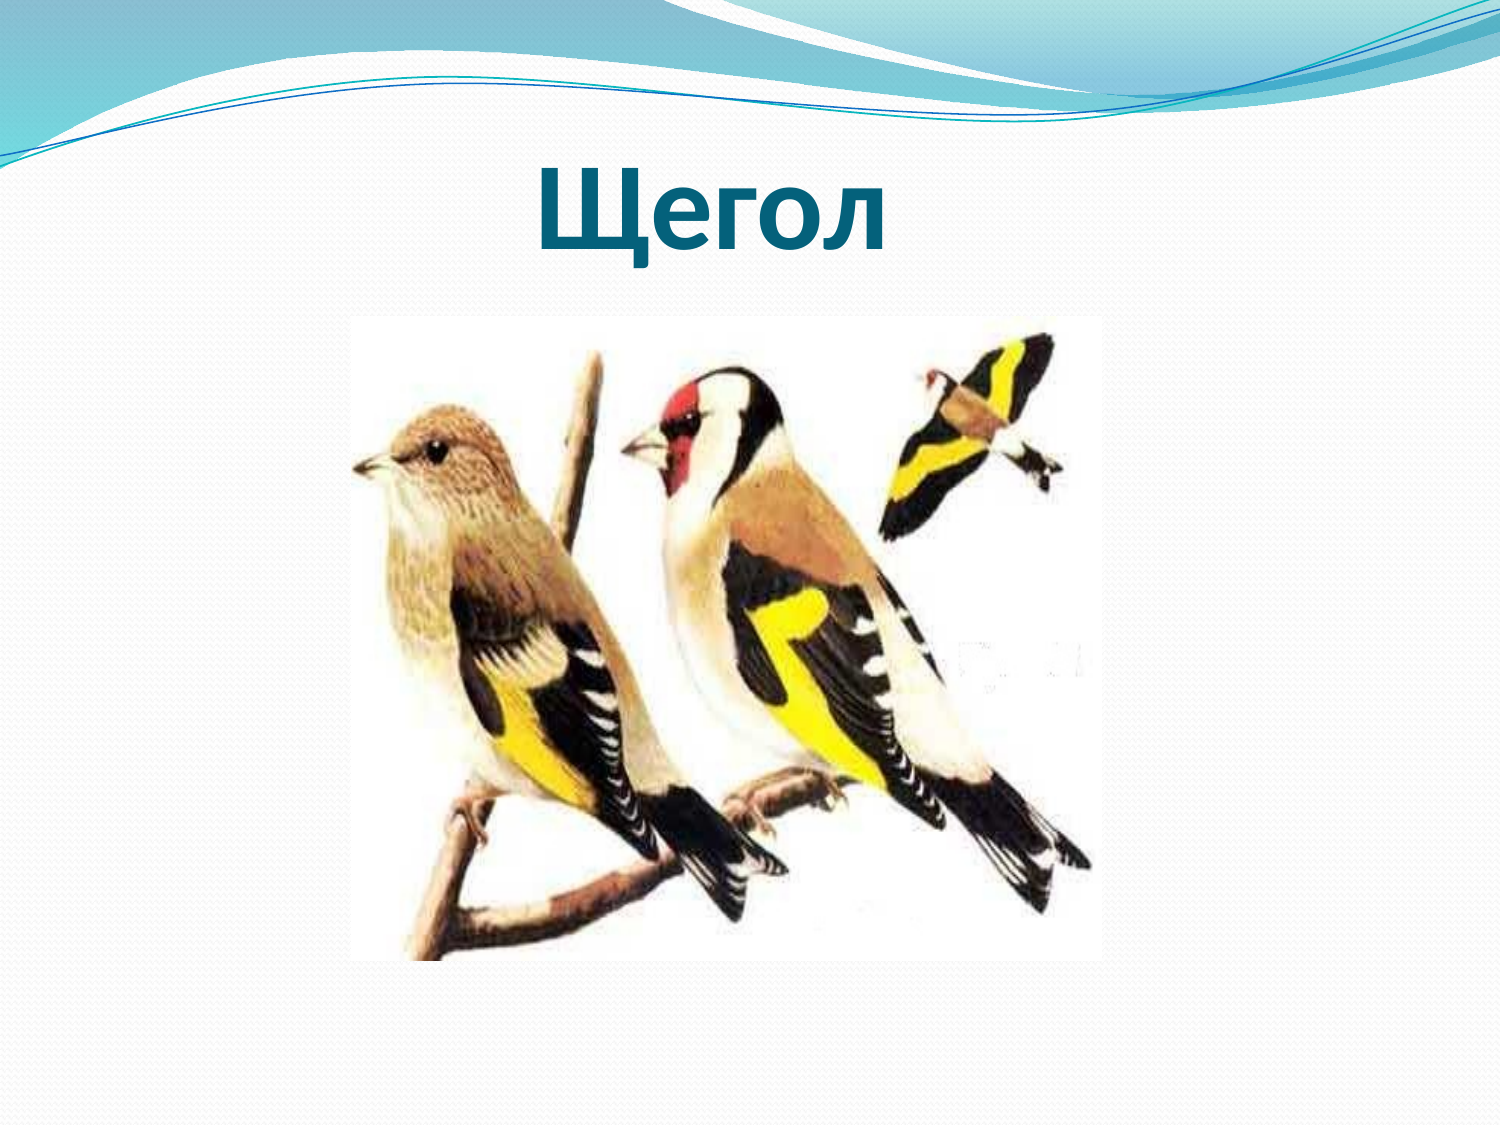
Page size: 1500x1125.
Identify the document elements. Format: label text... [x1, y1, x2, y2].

title Щегол [316, 93, 1137, 275]
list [351, 316, 1102, 962]
